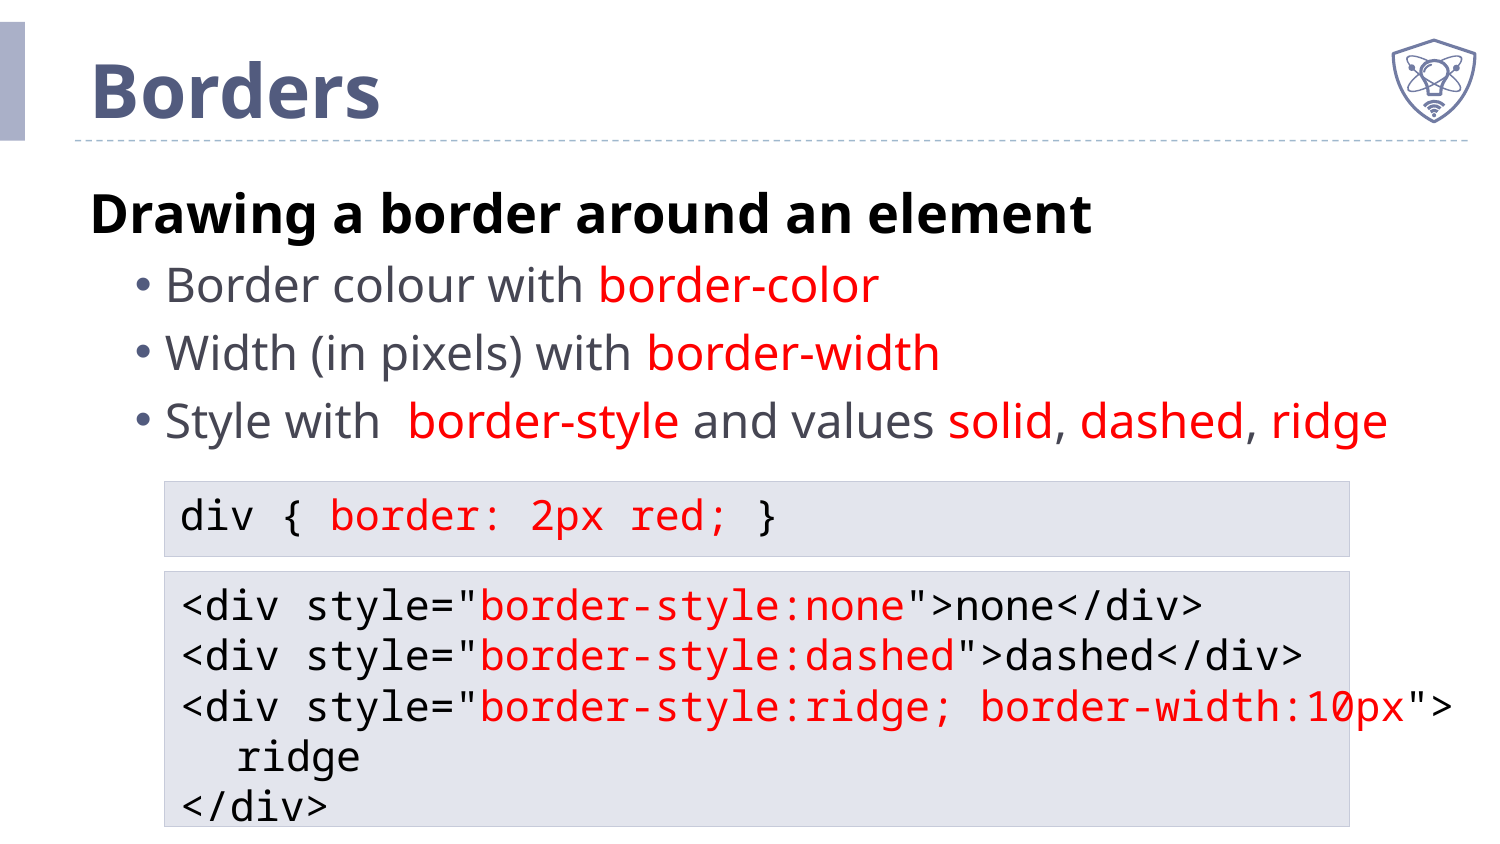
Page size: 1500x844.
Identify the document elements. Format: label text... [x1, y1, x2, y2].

text_box <div style="border-style:none">none</div> <div style="border-style:dashed">dashed</div> <div style="border-style:ridge; border-width:10px"> ridge </div> [164, 571, 1350, 827]
text_box div { border: 2px red; } [164, 481, 1350, 557]
title Borders [75, 18, 1475, 141]
list Drawing a border around an element Border colour with border-color Width (in pixels) with border-width Style with border-style and values solid, dashed, ridge [75, 171, 1475, 835]
